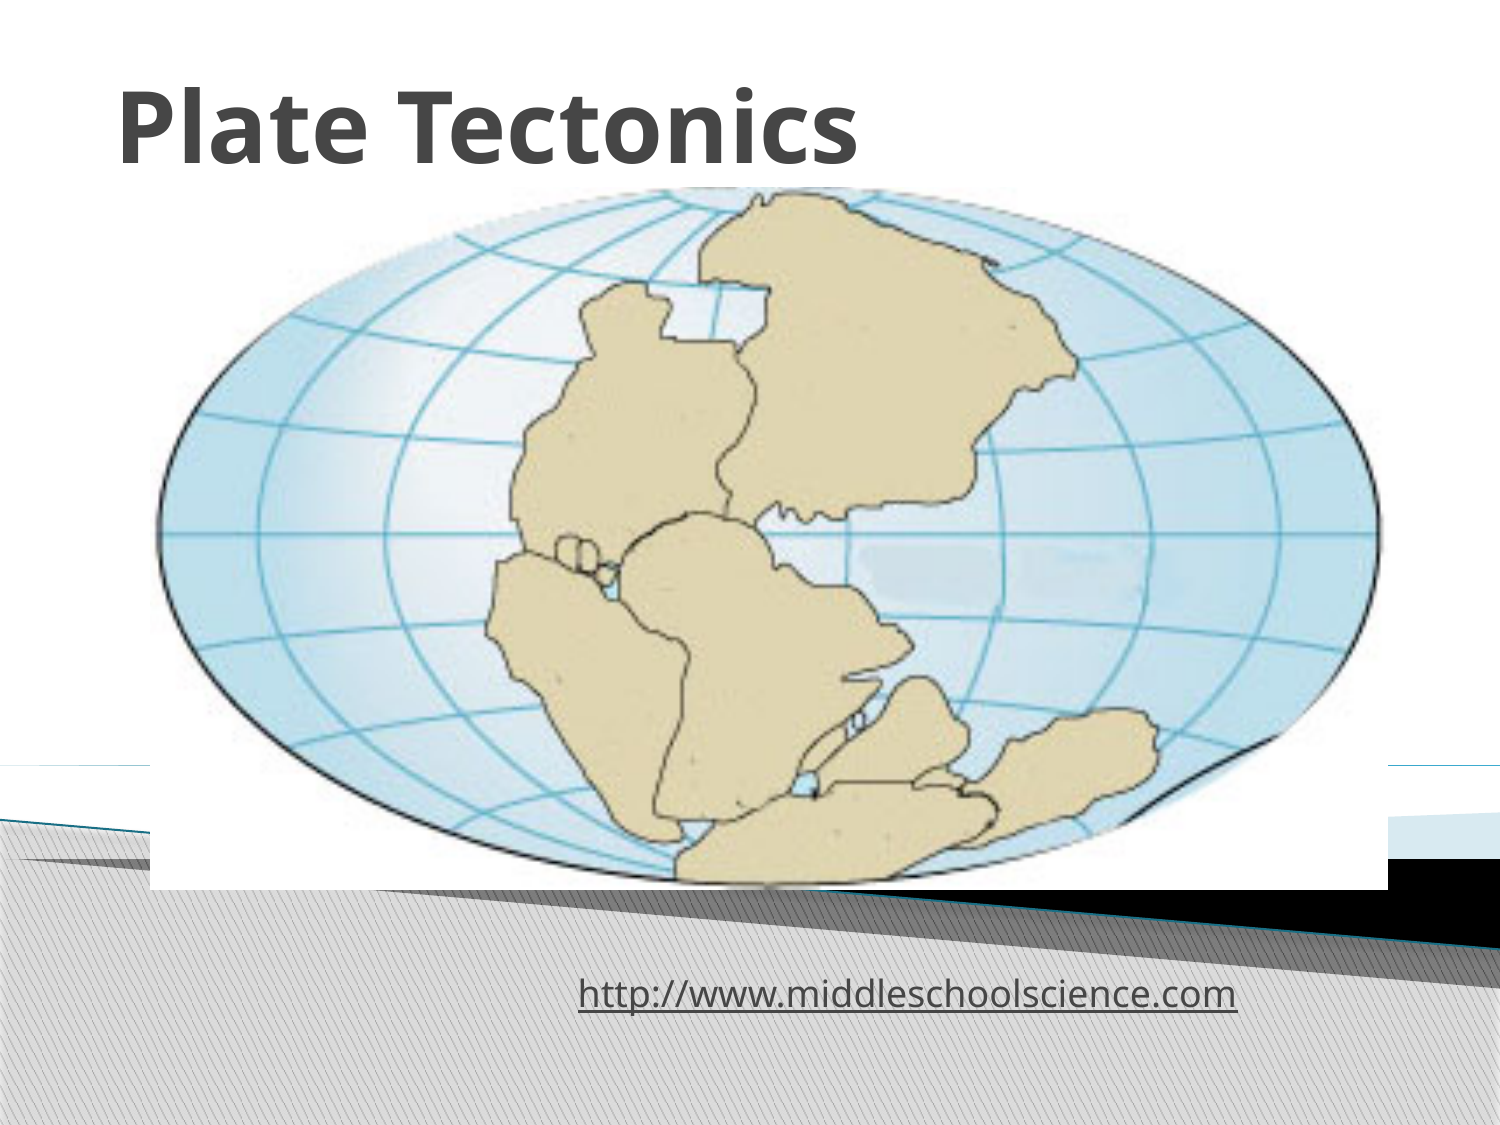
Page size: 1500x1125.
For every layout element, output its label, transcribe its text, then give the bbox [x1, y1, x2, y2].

picture [0, 187, 1500, 989]
subtitle http://www.middleschoolscience.com [225, 962, 1275, 1050]
title Plate Tectonics [99, 50, 1375, 191]
